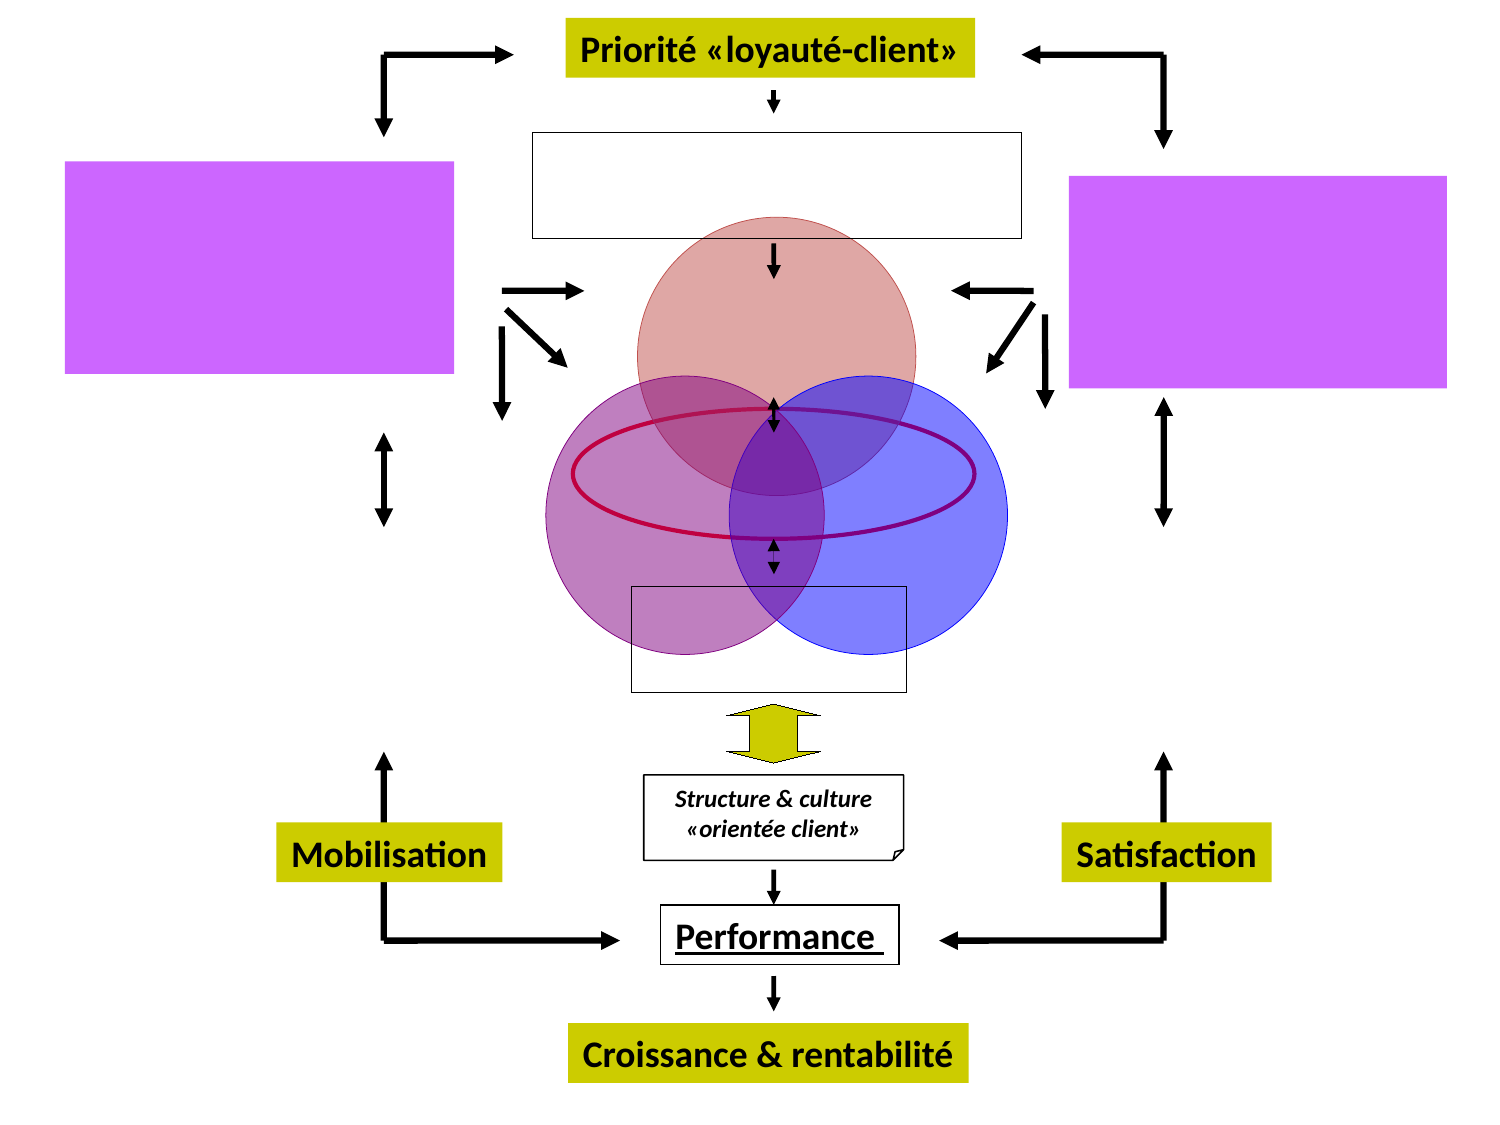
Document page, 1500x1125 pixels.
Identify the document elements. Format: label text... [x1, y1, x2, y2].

text_box Mobilisation [276, 843, 503, 883]
text_box Structure & culture «orientée client» [643, 843, 904, 861]
text_box Croissance & rentabilité [568, 1023, 969, 1083]
text_box [1021, 48, 1164, 61]
text_box Performance [660, 904, 899, 965]
text_box [767, 869, 780, 905]
text_box [384, 934, 621, 947]
text_box [383, 48, 514, 61]
text_box [939, 934, 1163, 947]
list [52, 89, 1500, 836]
text_box Satisfaction [1061, 843, 1272, 883]
text_box Priorité «loyauté-client» [565, 17, 976, 78]
text_box [767, 976, 780, 1012]
